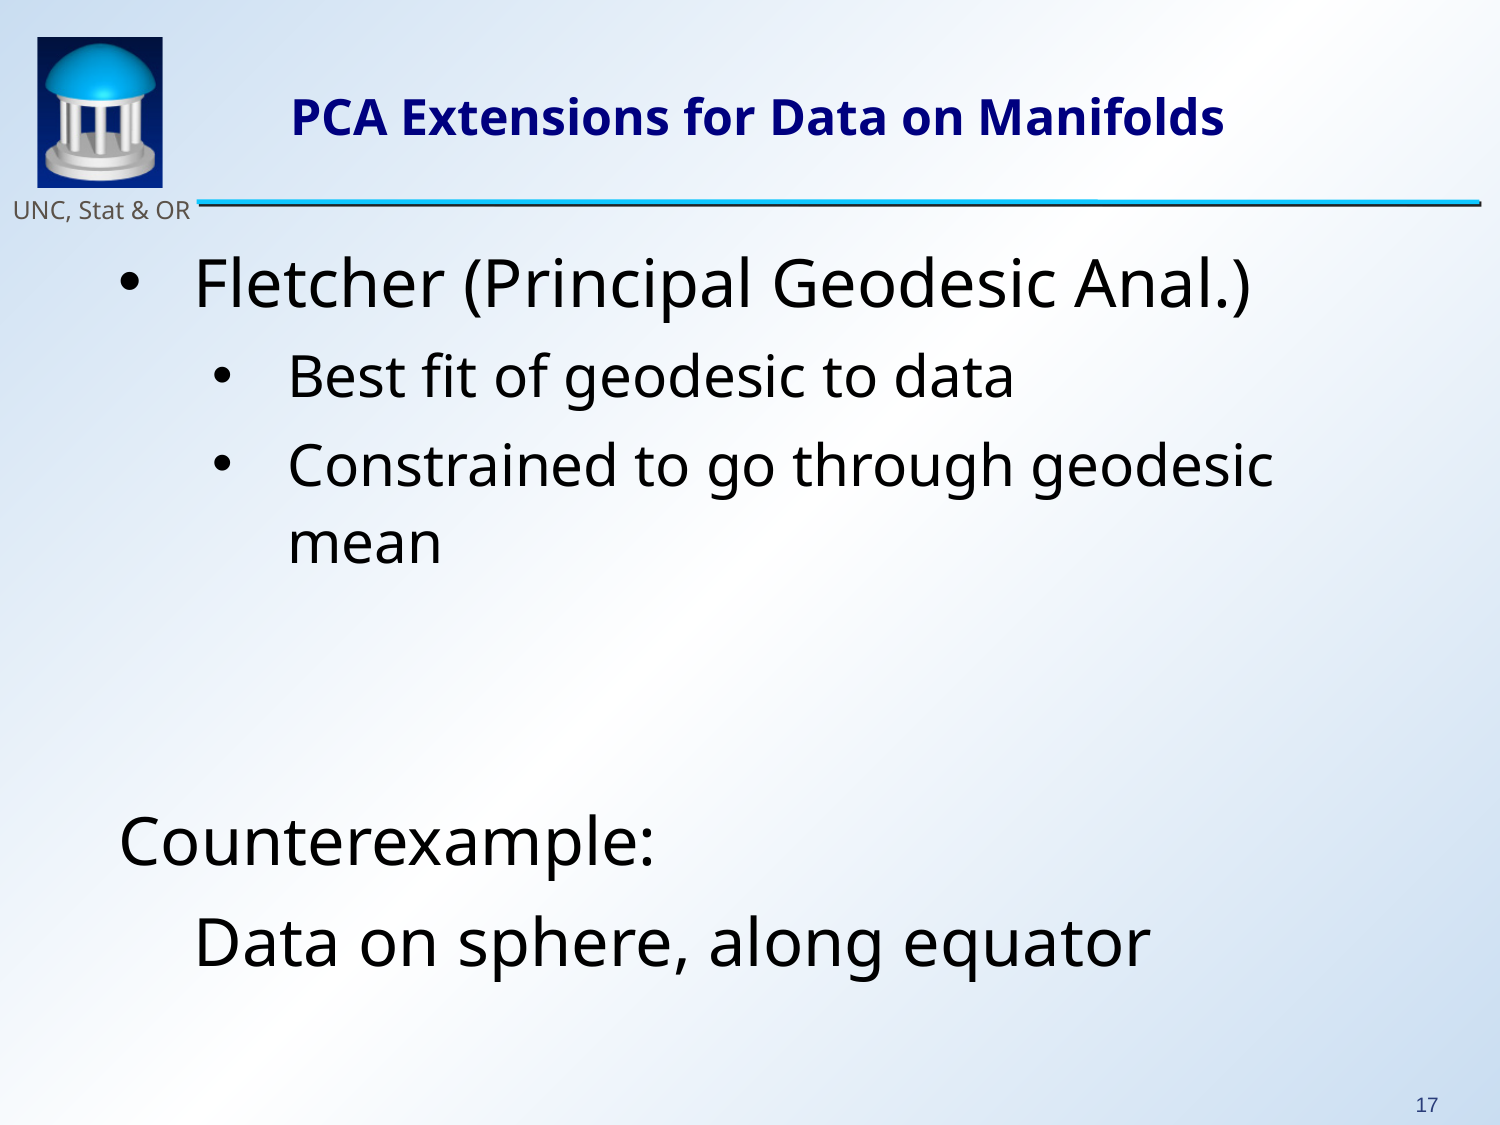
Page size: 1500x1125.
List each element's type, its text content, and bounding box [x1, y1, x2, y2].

title PCA Extensions for Data on Manifolds [274, 74, 1448, 156]
list Fletcher (Principal Geodesic Anal.) Best fit of geodesic to data Constrained to go through geodesic mean Counterexample: Data on sphere, along equator [103, 224, 1432, 1076]
